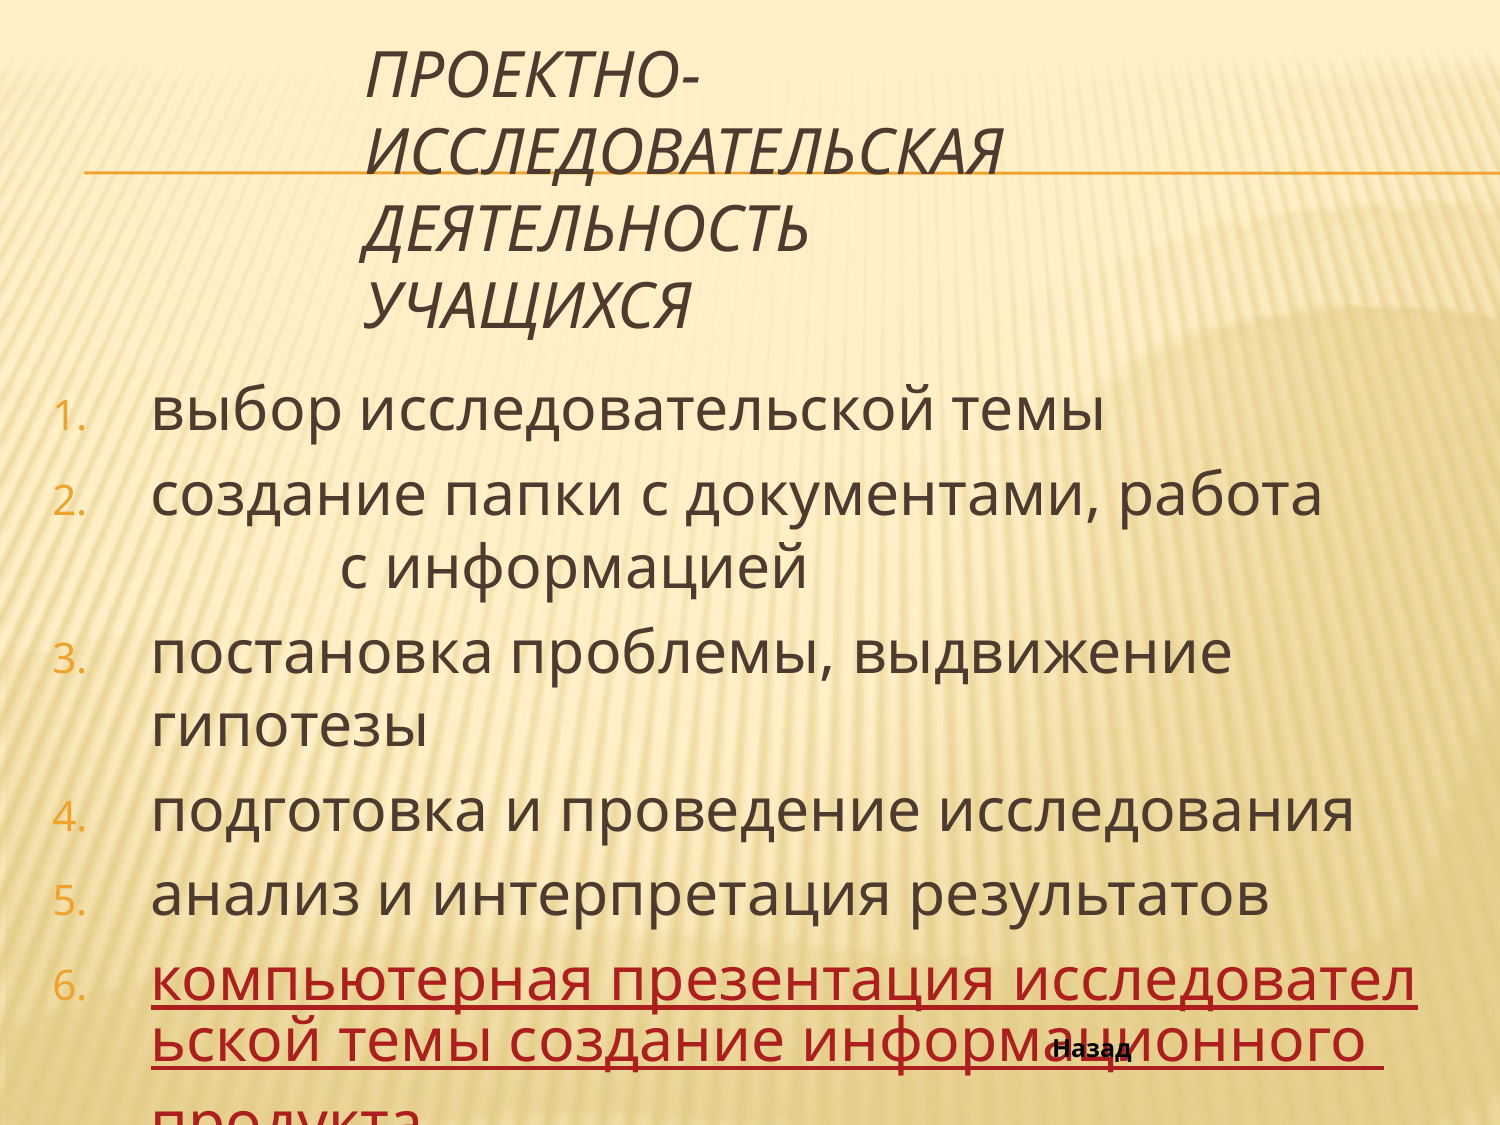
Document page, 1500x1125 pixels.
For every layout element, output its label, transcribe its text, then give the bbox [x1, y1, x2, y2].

list выбор исследовательской темы создание папки с документами, работа с информацией постановка проблемы, выдвижение гипотезы подготовка и проведение исследования анализ и интерпретация результатов компьютерная презентация исследовательской темы создание информационного продукта [37, 362, 1439, 1125]
text_box Назад [1037, 1024, 1263, 1074]
title Проектно- исследовательская деятельность учащихся [350, 24, 1050, 350]
